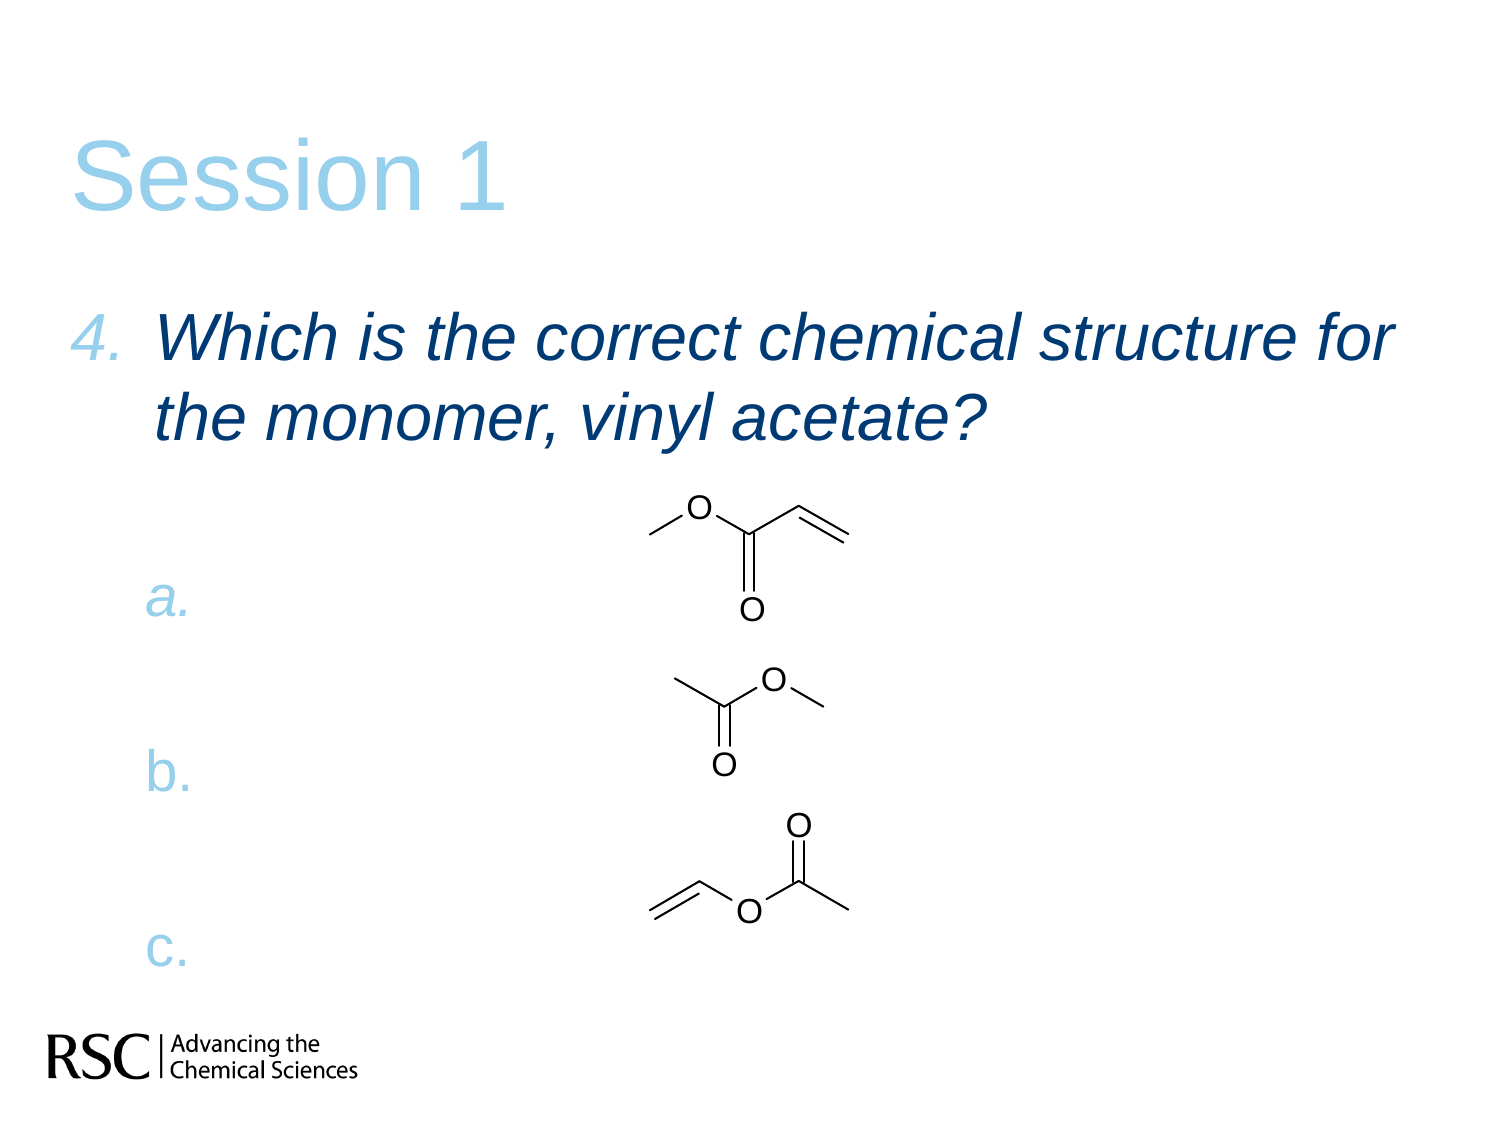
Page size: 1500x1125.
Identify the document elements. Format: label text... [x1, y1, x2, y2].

picture [633, 805, 867, 938]
subtitle Which is the correct chemical structure for the monomer, vinyl acetate? [55, 285, 1438, 967]
picture [633, 488, 867, 637]
title Session 1 [55, 49, 1438, 238]
picture [658, 660, 842, 792]
